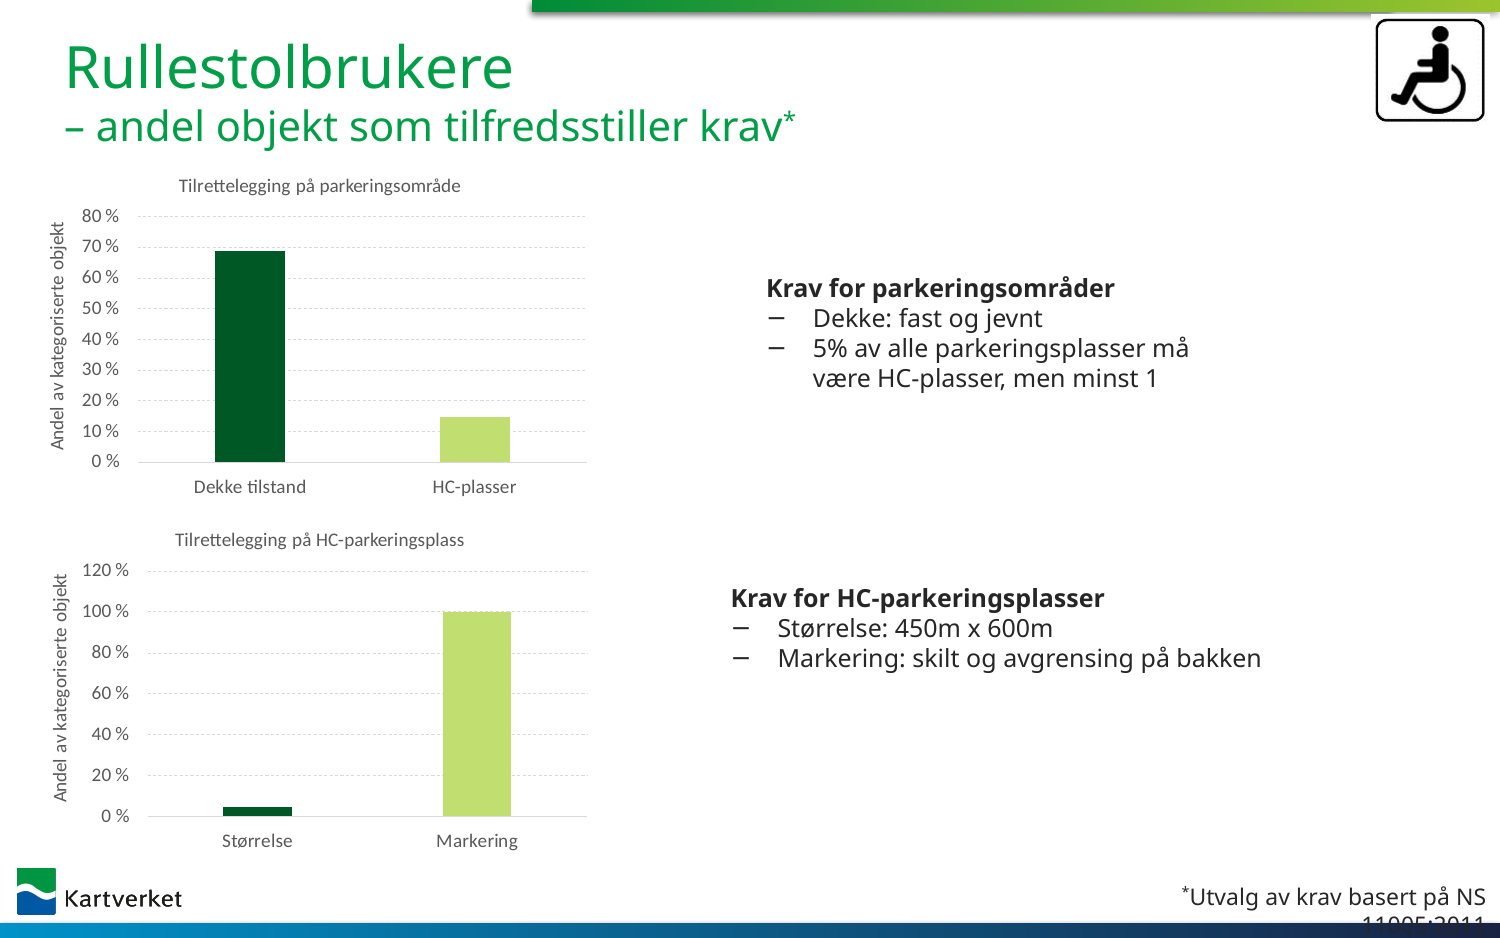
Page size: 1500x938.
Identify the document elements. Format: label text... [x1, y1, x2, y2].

picture [1371, 13, 1491, 127]
picture [41, 166, 598, 505]
text_box Krav for HC-parkeringsplasser Størrelse: 450m x 600m Markering: skilt og avgrensing på bakken [715, 574, 1278, 680]
text_box *Utvalg av krav basert på NS 11005:2011 [1068, 873, 1500, 938]
text_box Krav for parkeringsområder Dekke: fast og jevnt 5% av alle parkeringsplasser må være HC-plasser, men minst 1 [751, 264, 1232, 400]
picture [41, 520, 598, 859]
text_box Rullestolbrukere – andel objekt som tilfredsstiller krav* [49, 23, 1431, 158]
